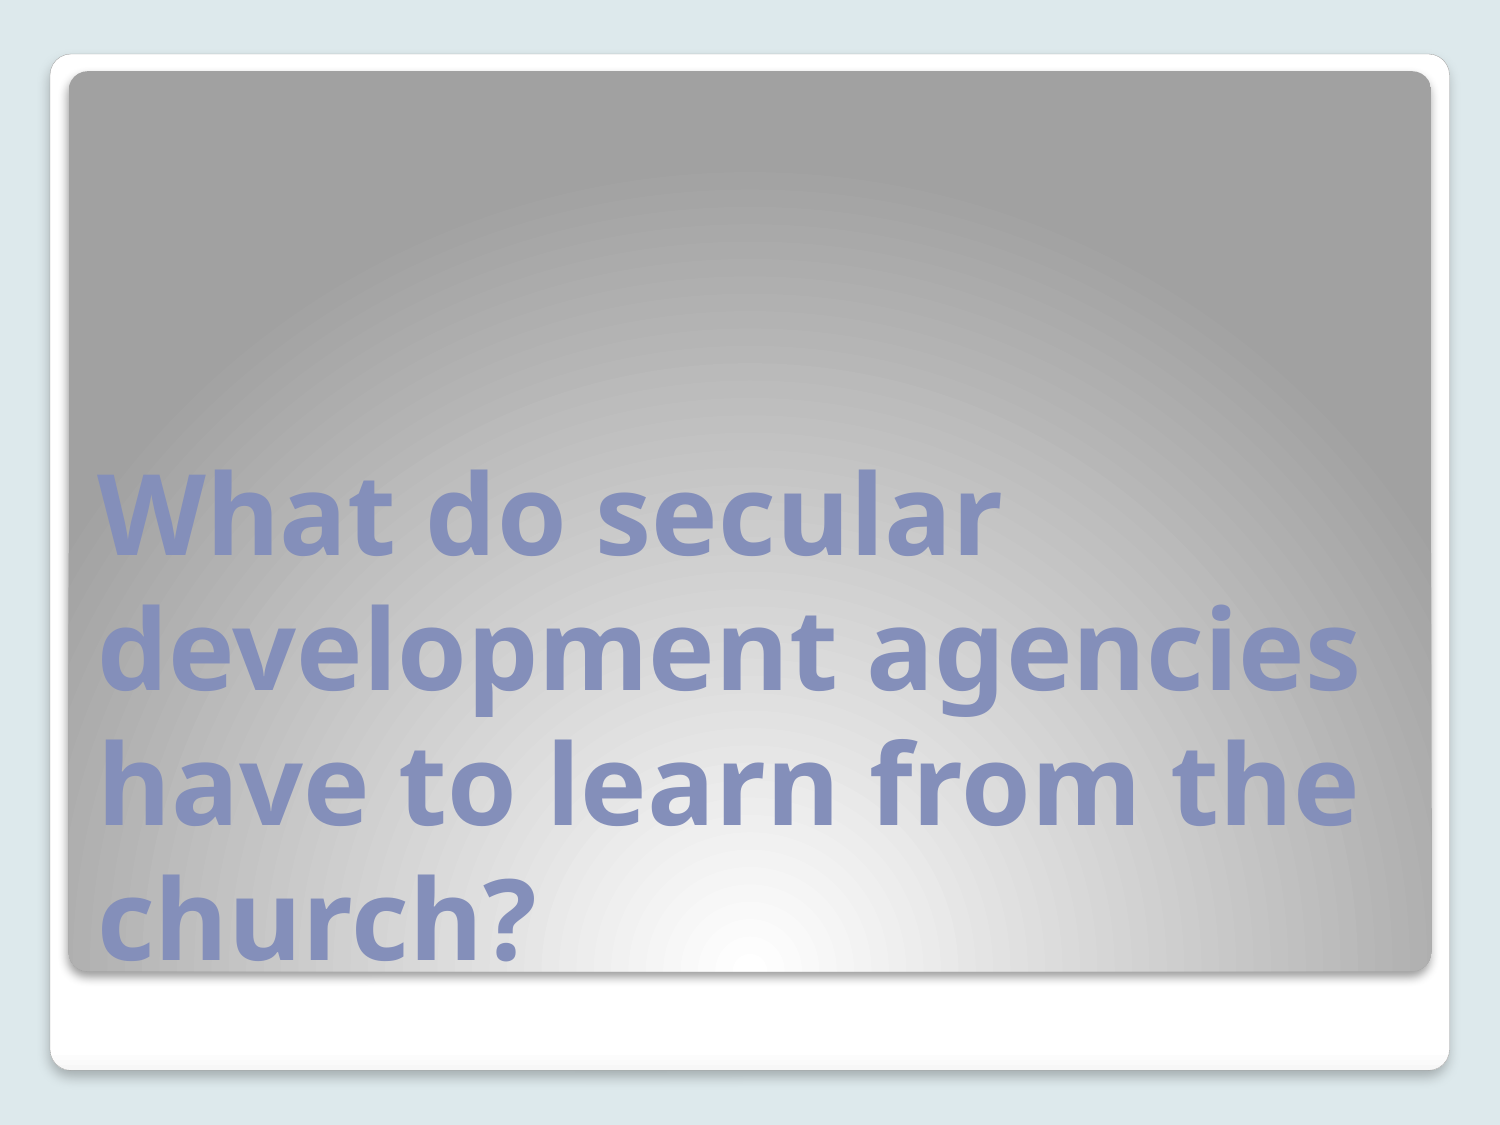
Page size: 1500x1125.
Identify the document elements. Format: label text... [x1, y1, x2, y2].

title What do secular development agencies have to learn from the church? [82, 817, 1425, 991]
